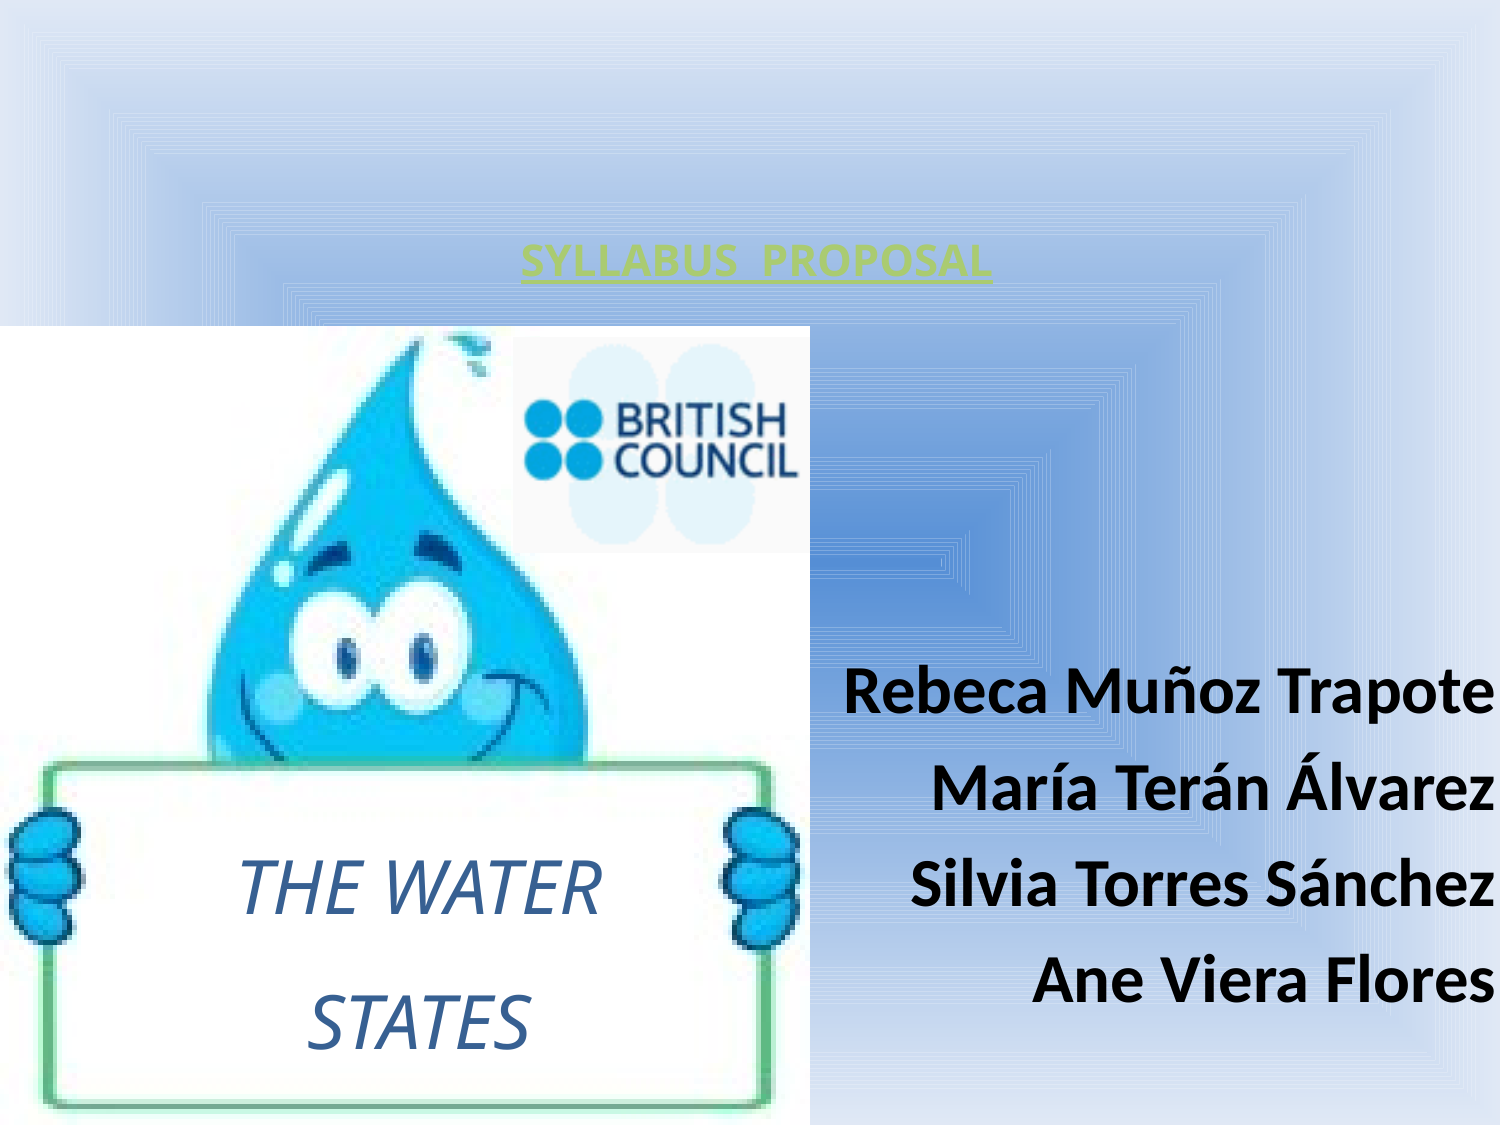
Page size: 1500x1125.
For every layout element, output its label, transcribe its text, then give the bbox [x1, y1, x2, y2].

title SYLLABUS PROPOSAL [0, 0, 1500, 339]
picture [0, 326, 810, 1125]
subtitle Rebeca Muñoz Trapote María Terán Álvarez Silvia Torres Sánchez Ane Viera Flores [813, 637, 1500, 977]
